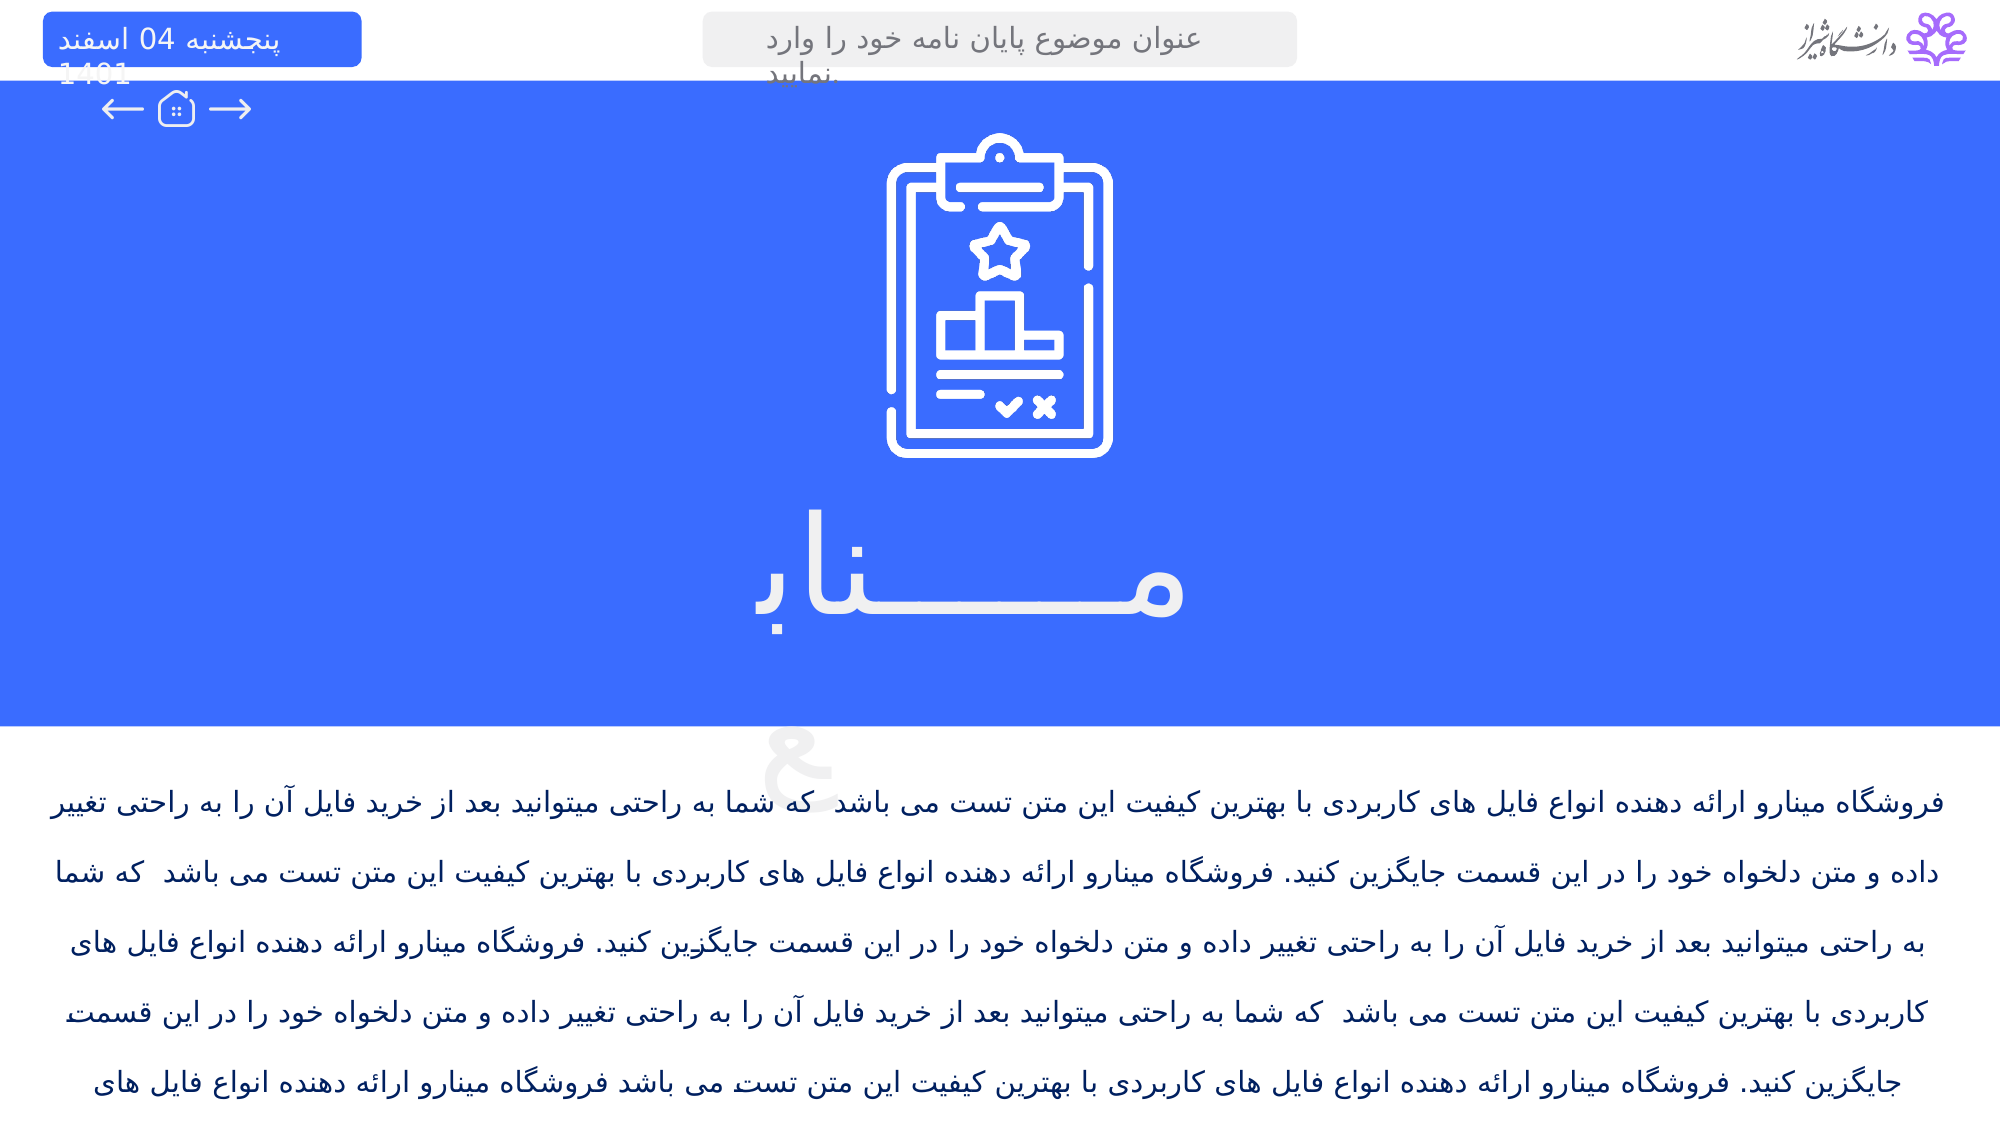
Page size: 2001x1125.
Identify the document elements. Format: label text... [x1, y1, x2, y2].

text_box فروشگاه مینارو ارائه دهنده انواع فایل های کاربردی با بهترین کیفیت این متن تست می باشد که شما به راحتی میتوانید بعد از خرید فایل آن را به راحتی تغییر داده و متن دلخواه خود را در این قسمت جایگزین کنید. فروشگاه مینارو ارائه دهنده انواع فایل های کاربردی با بهترین کیفیت این متن تست می باشد که شما به راحتی میتوانید بعد از خرید فایل آن را به راحتی تغییر داده و متن دلخواه خود را در این قسمت جایگزین کنید. فروشگاه مینارو ارائه دهنده انواع فایل های کاربردی با بهترین کیفیت این متن تست می باشد که شما به راحتی میتوانید بعد از خرید فایل آن را به راحتی تغییر داده و متن دلخواه خود را در این قسمت جایگزین کنید. فروشگاه مینارو ارائه دهنده انواع فایل های کاربردی با بهترین کیفیت این متن تست می باشد فروشگاه مینارو ارائه دهنده انواع فایل های کاربردی با بهترین کیفیت این متن تست می باشد [28, 741, 1969, 1125]
picture [102, 88, 144, 130]
picture [209, 88, 251, 130]
text_box پنجشنبه 04 اسفند 1401 [43, 12, 370, 98]
text_box عنوان موضوع پایان نامه خود را وارد نمایید. [750, 12, 1250, 97]
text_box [743, 133, 1257, 652]
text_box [1796, 18, 1897, 60]
picture [158, 90, 195, 127]
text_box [1906, 12, 1967, 66]
